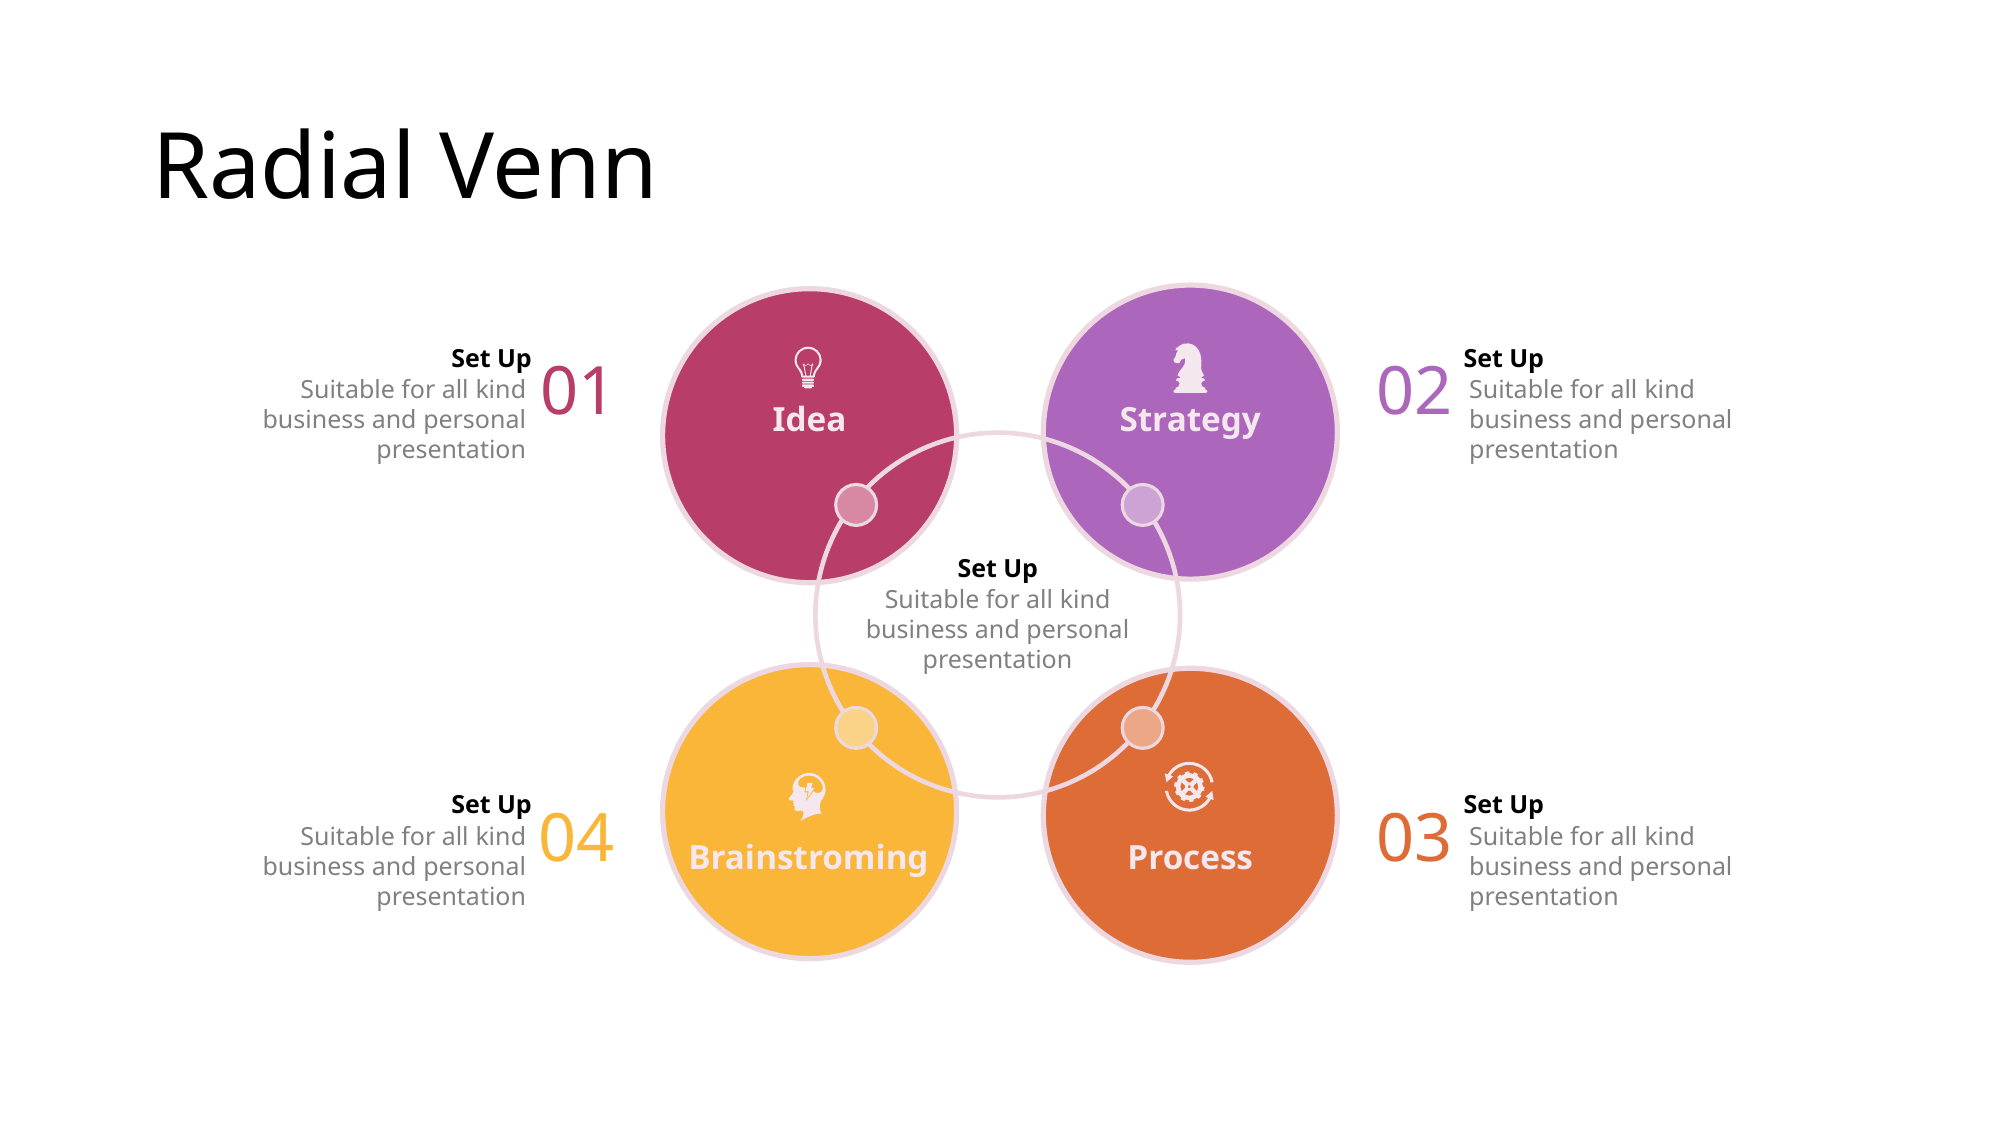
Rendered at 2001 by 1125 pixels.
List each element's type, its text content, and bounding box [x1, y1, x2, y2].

text_box Process [1067, 815, 1313, 896]
text_box Idea [687, 377, 933, 458]
text_box [661, 287, 958, 584]
text_box [661, 663, 958, 815]
text_box Set Up [1451, 336, 1556, 366]
text_box Brainstroming [634, 815, 983, 896]
text_box Suitable for all kind business and personal presentation [1454, 812, 1817, 918]
text_box [1174, 771, 1205, 803]
title Radial Venn [137, 59, 1863, 278]
text_box [794, 346, 822, 389]
text_box Strategy [1067, 377, 1313, 458]
text_box [1121, 483, 1165, 527]
text_box [834, 483, 878, 527]
text_box 04 [526, 788, 627, 881]
text_box [834, 706, 878, 750]
text_box [1164, 761, 1214, 783]
text_box [814, 431, 1182, 799]
text_box Suitable for all kind business and personal presentation [179, 366, 542, 471]
text_box 01 [528, 342, 629, 435]
text_box Set Up [439, 782, 544, 812]
text_box Suitable for all kind business and personal presentation [845, 576, 1151, 681]
text_box 03 [1364, 788, 1465, 881]
text_box Suitable for all kind business and personal presentation [1454, 366, 1817, 471]
text_box [688, 896, 932, 960]
text_box 02 [1364, 342, 1465, 435]
text_box [1173, 343, 1208, 393]
text_box [1121, 706, 1165, 750]
text_box Suitable for all kind business and personal presentation [179, 812, 542, 918]
text_box Set Up [945, 546, 1050, 576]
text_box [1042, 284, 1339, 581]
text_box Set Up [439, 336, 544, 366]
text_box [1042, 667, 1339, 964]
text_box [1164, 790, 1214, 812]
text_box [788, 772, 826, 821]
text_box Set Up [1451, 782, 1556, 812]
